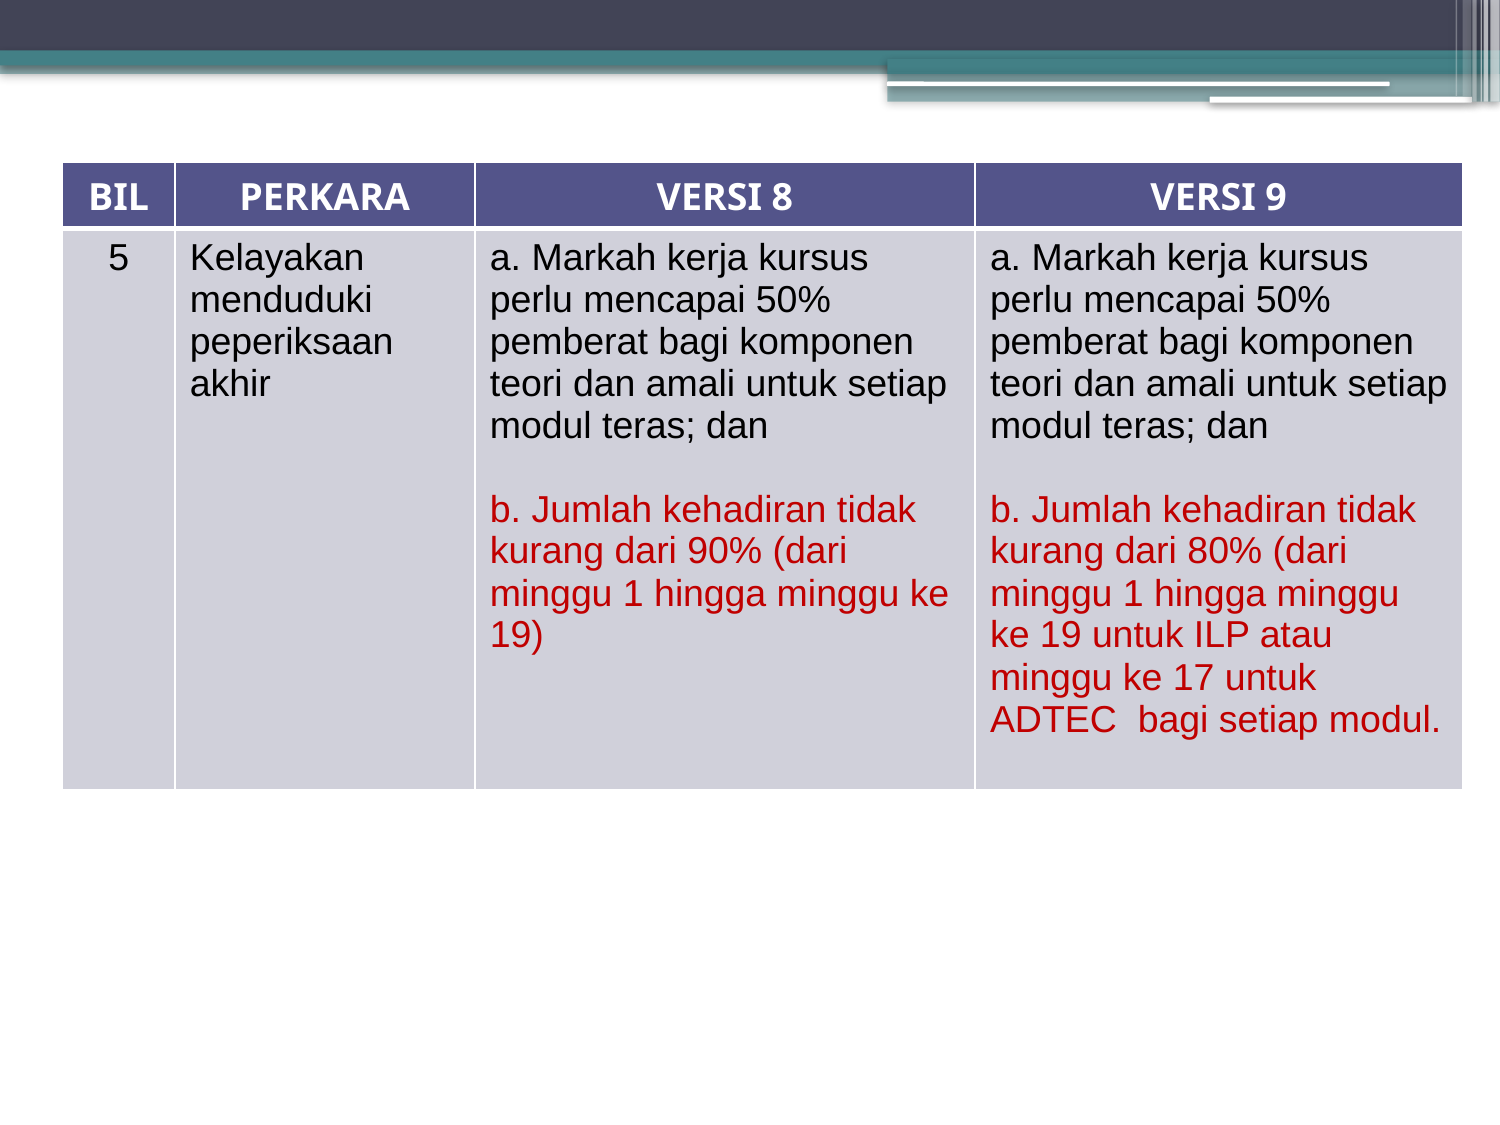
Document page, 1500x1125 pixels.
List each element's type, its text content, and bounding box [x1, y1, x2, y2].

table_cell a. Markah kerja kursus perlu mencapai 50% pemberat bagi komponen teori dan amali untuk setiap modul teras; dan b. Jumlah kehadiran tidak kurang dari 90% (dari minggu 1 hingga minggu ke 19) [476, 231, 974, 789]
table_cell a. Markah kerja kursus perlu mencapai 50% pemberat bagi komponen teori dan amali untuk setiap modul teras; dan b. Jumlah kehadiran tidak kurang dari 80% (dari minggu 1 hingga minggu ke 19 untuk ILP atau minggu ke 17 untuk ADTEC bagi setiap modul. [976, 231, 1462, 789]
table_cell 5 [63, 231, 174, 789]
table_header VERSI 8 [476, 163, 974, 226]
table_header BIL [63, 163, 174, 226]
table_cell Kelayakan menduduki peperiksaan akhir [176, 231, 474, 789]
table_header VERSI 9 [976, 163, 1462, 226]
table_header PERKARA [176, 163, 474, 226]
